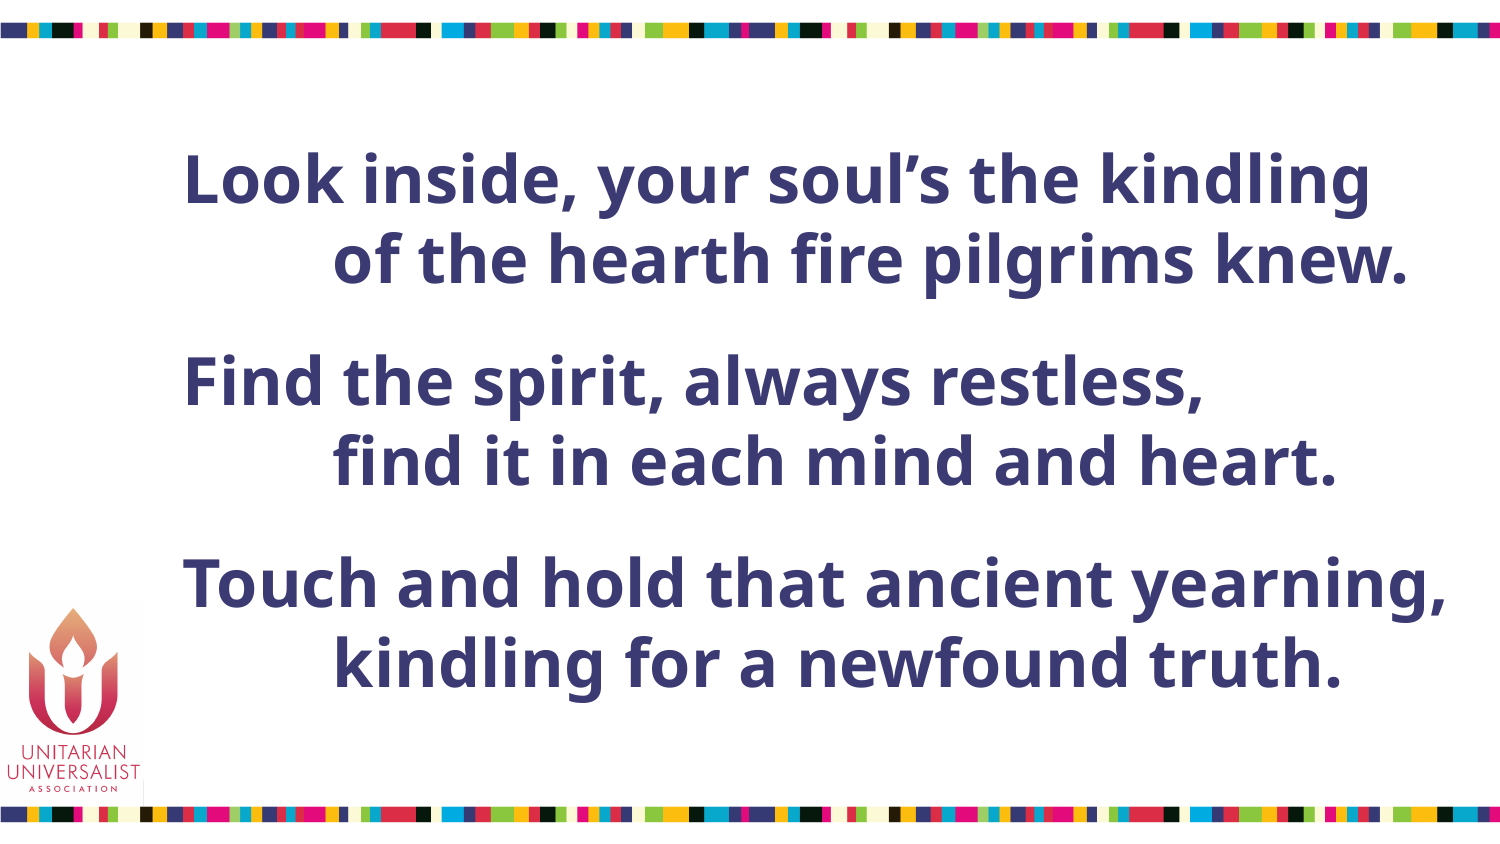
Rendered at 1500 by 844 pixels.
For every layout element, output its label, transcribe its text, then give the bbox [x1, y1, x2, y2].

picture [0, 600, 1500, 824]
picture [0, 22, 1500, 40]
text_box Look inside, your soul’s the kindling of the hearth fire pilgrims knew. Find the spirit, always restless, find it in each mind and heart. Touch and hold that ancient yearning, kindling for a newfound truth. [167, 122, 1500, 716]
